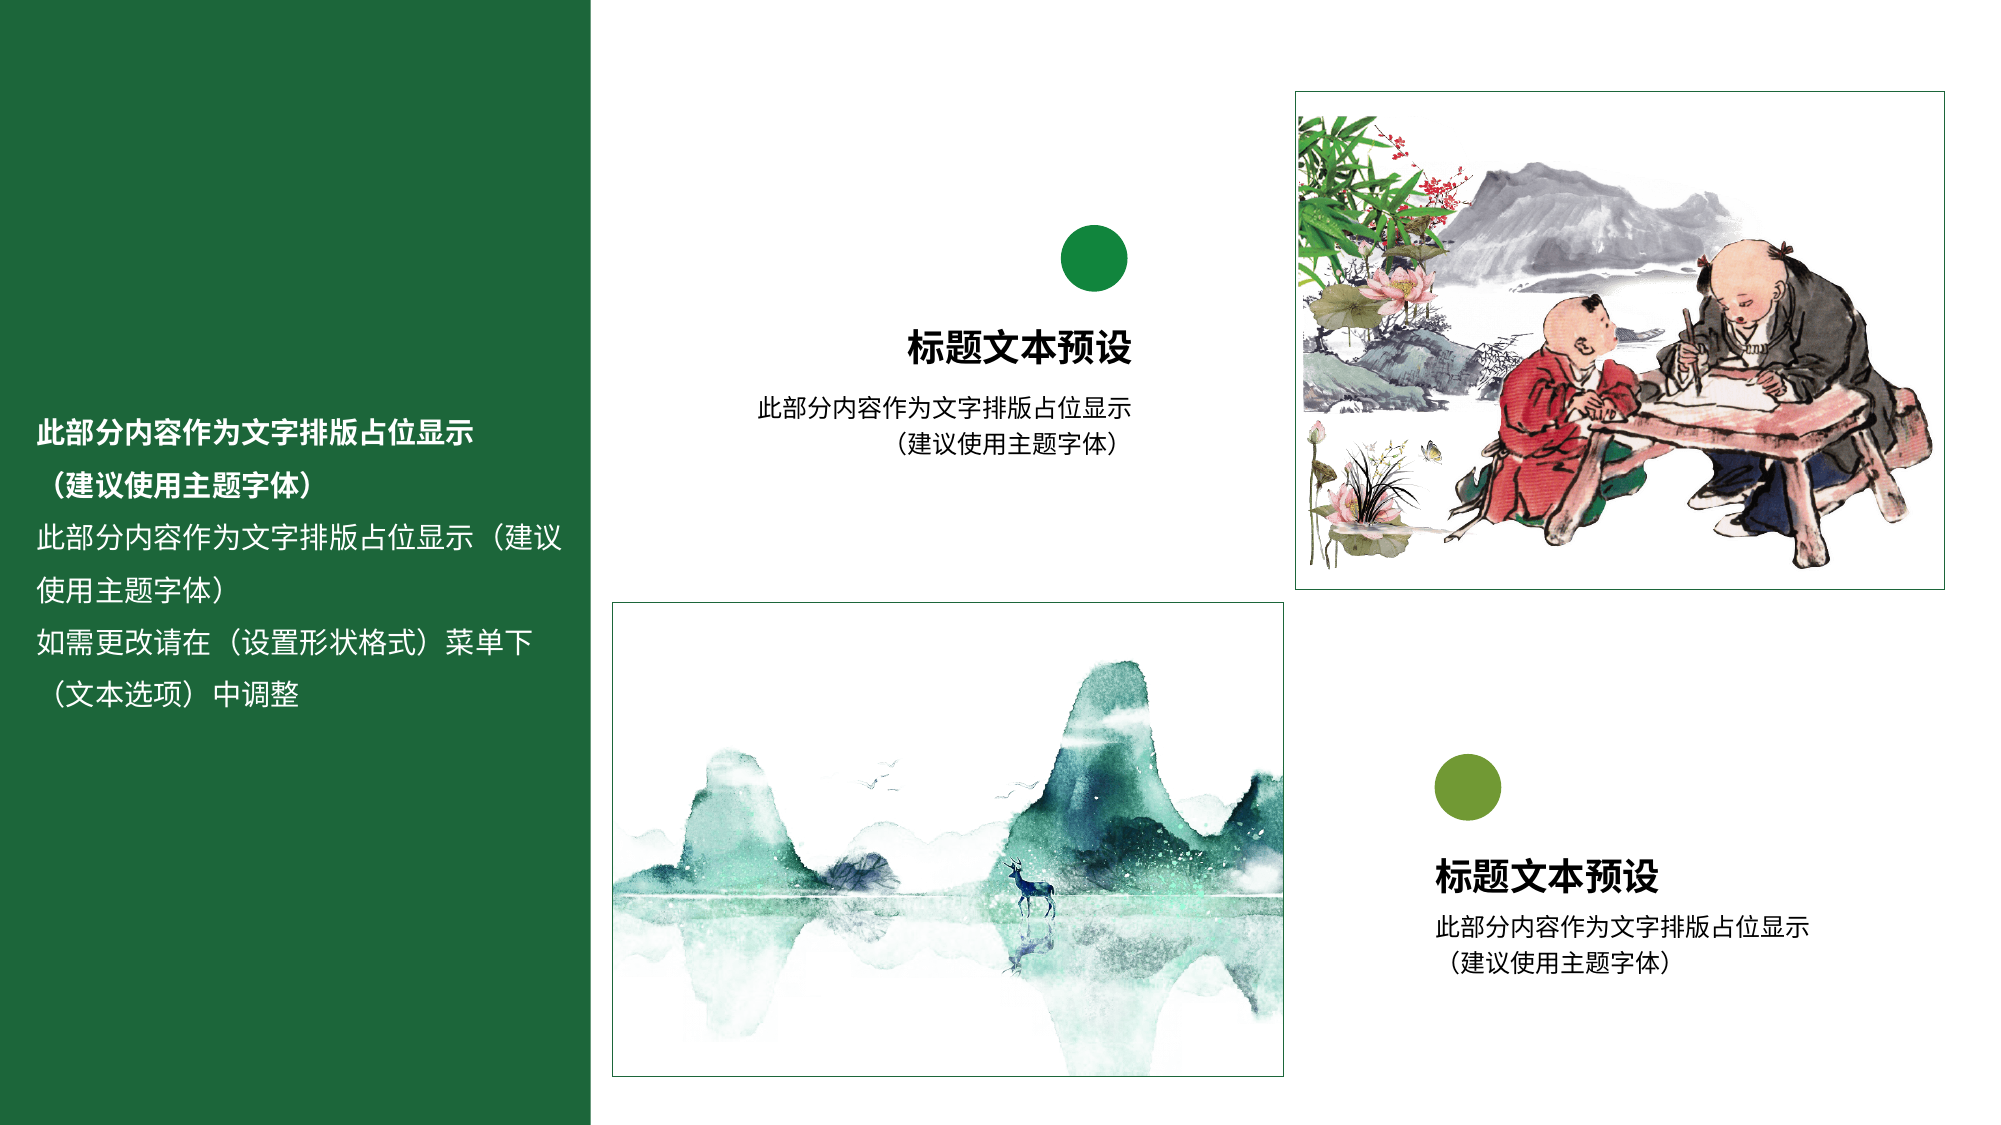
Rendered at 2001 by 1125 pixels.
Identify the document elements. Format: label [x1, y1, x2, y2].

text_box [0, 0, 1828, 1125]
picture [612, 602, 1284, 1077]
picture [1295, 91, 1945, 590]
